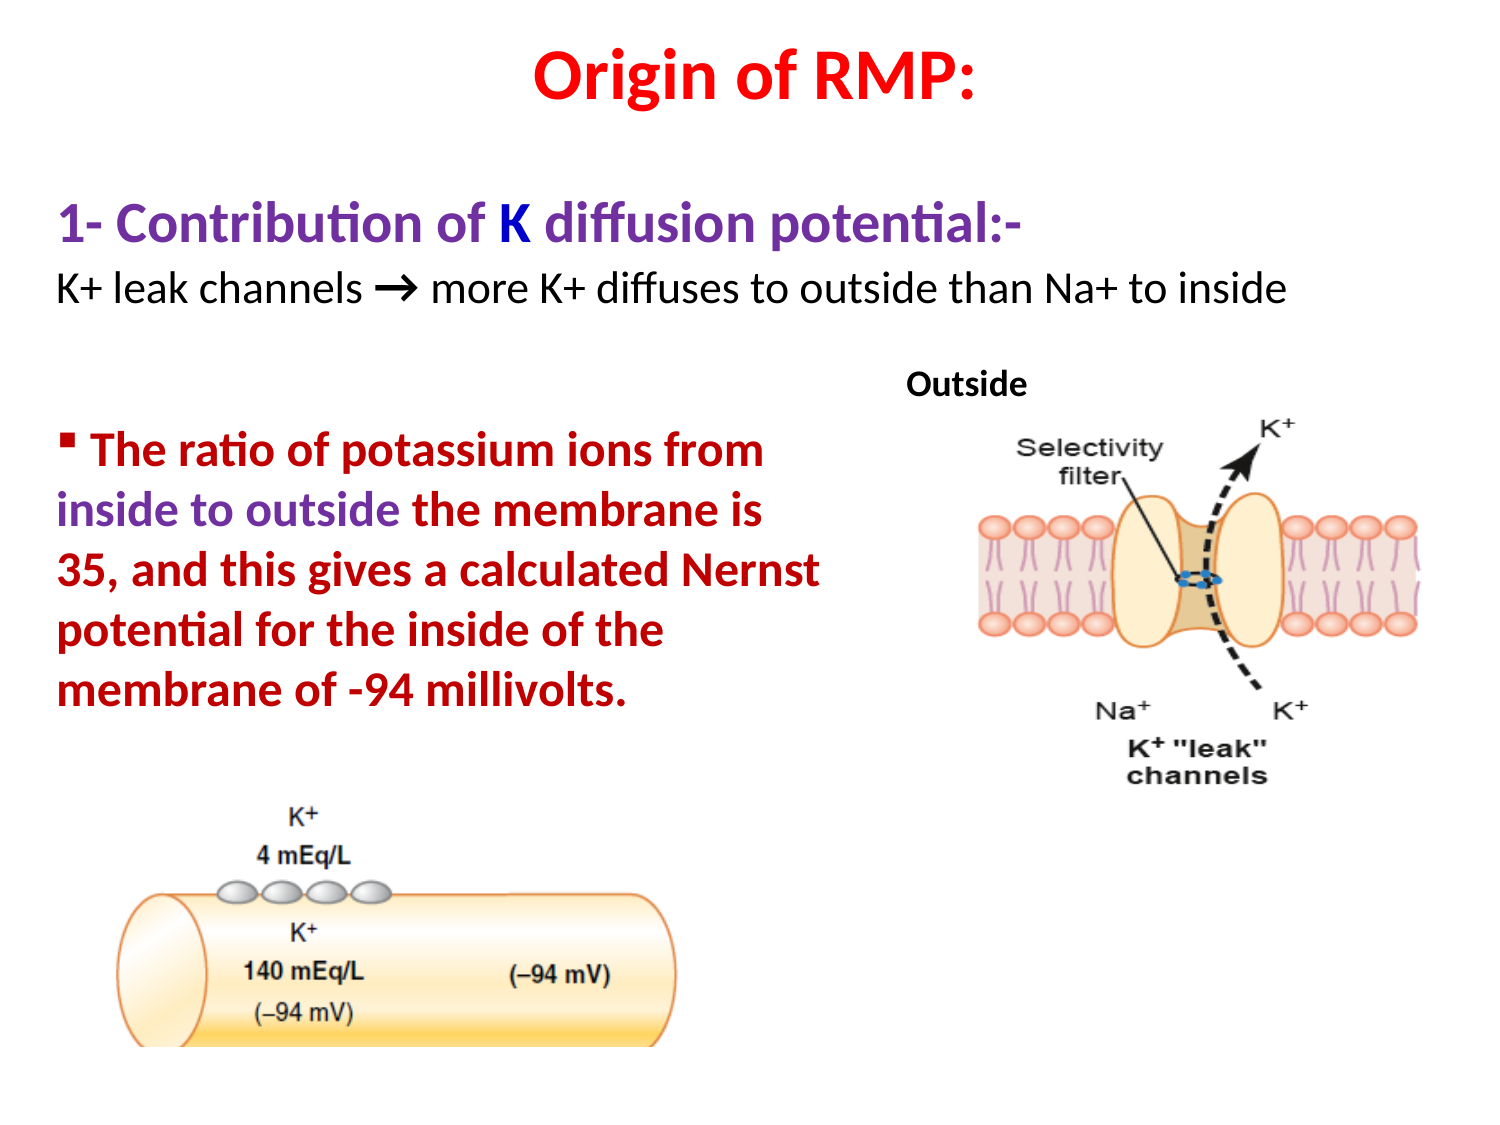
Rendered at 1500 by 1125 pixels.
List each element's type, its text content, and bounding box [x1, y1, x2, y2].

text_box Origin of RMP: 1- Contribution of K diffusion potential:- K+ leak channels → more K+ diffuses to outside than Na+ to inside [41, 19, 1471, 872]
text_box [891, 337, 1436, 799]
picture [64, 798, 727, 1047]
text_box The ratio of potassium ions from inside to outside the membrane is 35, and this gives a calculated Nernst potential for the inside of the membrane of -94 millivolts. [41, 408, 839, 724]
